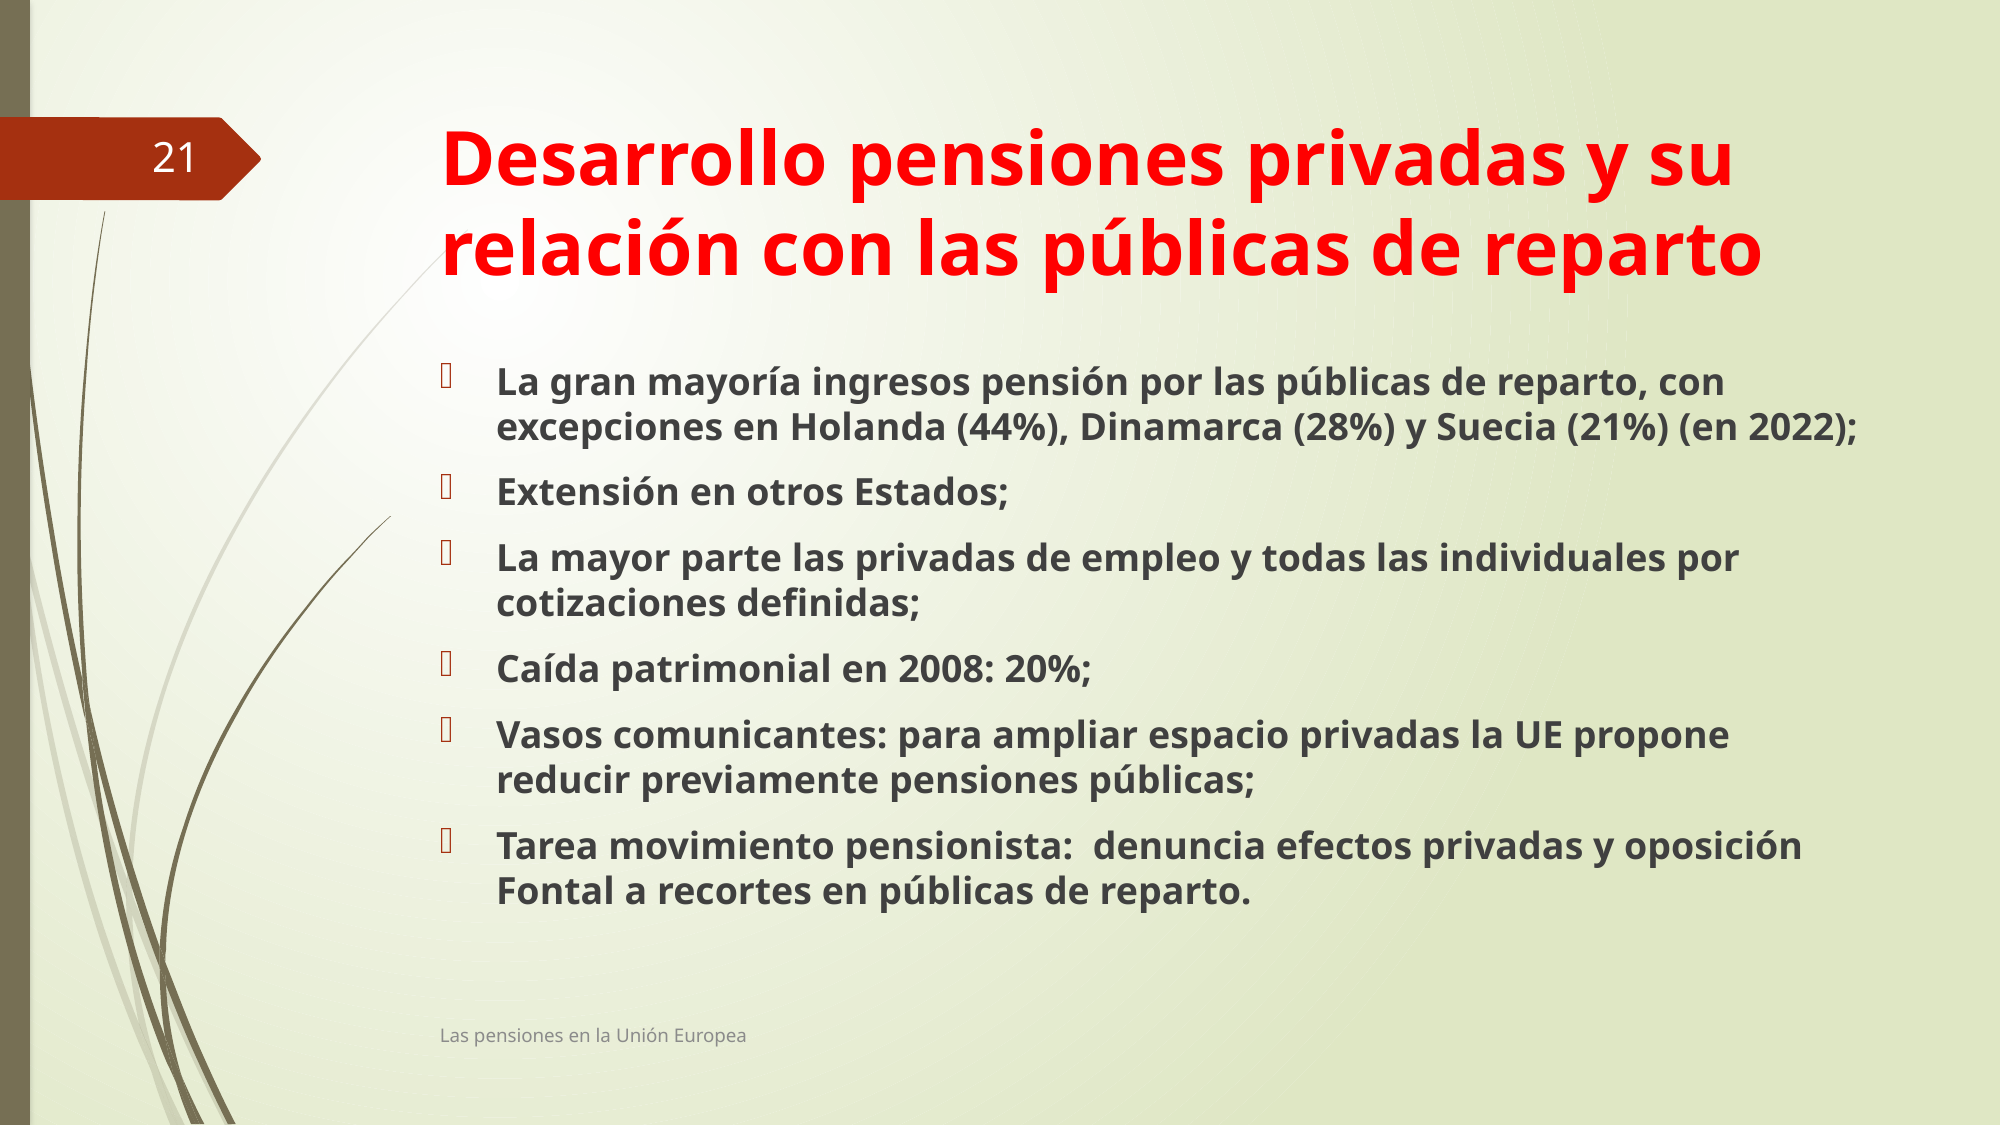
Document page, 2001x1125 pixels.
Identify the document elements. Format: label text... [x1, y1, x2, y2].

list La gran mayoría ingresos pensión por las públicas de reparto, con excepciones en Holanda (44%), Dinamarca (28%) y Suecia (21%) (en 2022); Extensión en otros Estados; La mayor parte las privadas de empleo y todas las individuales por cotizaciones definidas; Caída patrimonial en 2008: 20%; Vasos comunicantes: para ampliar espacio privadas la UE propone reducir previamente pensiones públicas; Tarea movimiento pensionista: denuncia efectos privadas y oposición Fontal a recortes en públicas de reparto. [424, 350, 1888, 970]
footer Las pensiones en la Unión Europea [424, 1006, 1675, 1067]
slide_number 21 [87, 129, 216, 190]
title Desarrollo pensiones privadas y su relación con las públicas de reparto [425, 102, 1888, 313]
